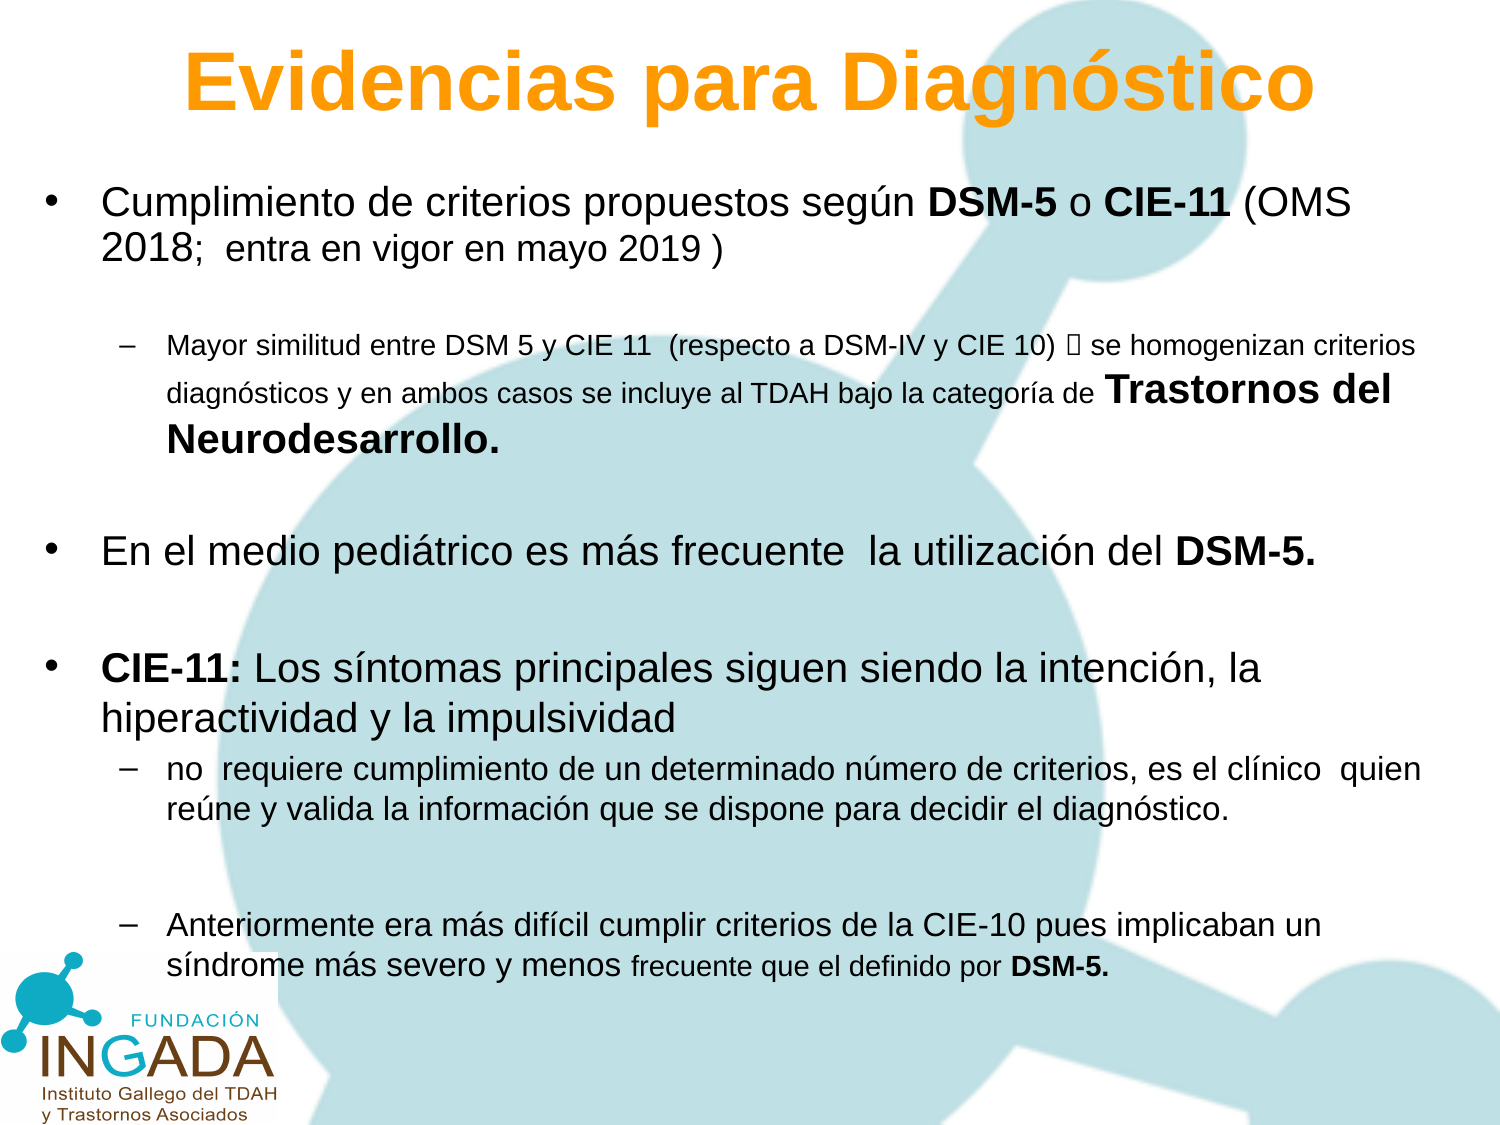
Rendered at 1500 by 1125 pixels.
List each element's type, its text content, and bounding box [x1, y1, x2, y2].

title Evidencias para Diagnóstico [75, 19, 1425, 136]
list Cumplimiento de criterios propuestos según DSM-5 o CIE-11 (OMS 2018; entra en vigor en mayo 2019 ) Mayor similitud entre DSM 5 y CIE 11 (respecto a DSM-IV y CIE 10)  se homogenizan criterios diagnósticos y en ambos casos se incluye al TDAH bajo la categoría de Trastornos del Neurodesarrollo. En el medio pediátrico es más frecuente la utilización del DSM-5. CIE-11: Los síntomas principales siguen siendo la intención, la hiperactividad y la impulsividad no requiere cumplimiento de un determinado número de criterios, es el clínico quien reúne y valida la información que se dispone para decidir el diagnóstico. Anteriormente era más difícil cumplir criterios de la CIE-10 pues implicaban un síndrome más severo y menos frecuente que el definido por DSM-5. [29, 172, 1471, 1035]
picture [1, 952, 278, 1124]
